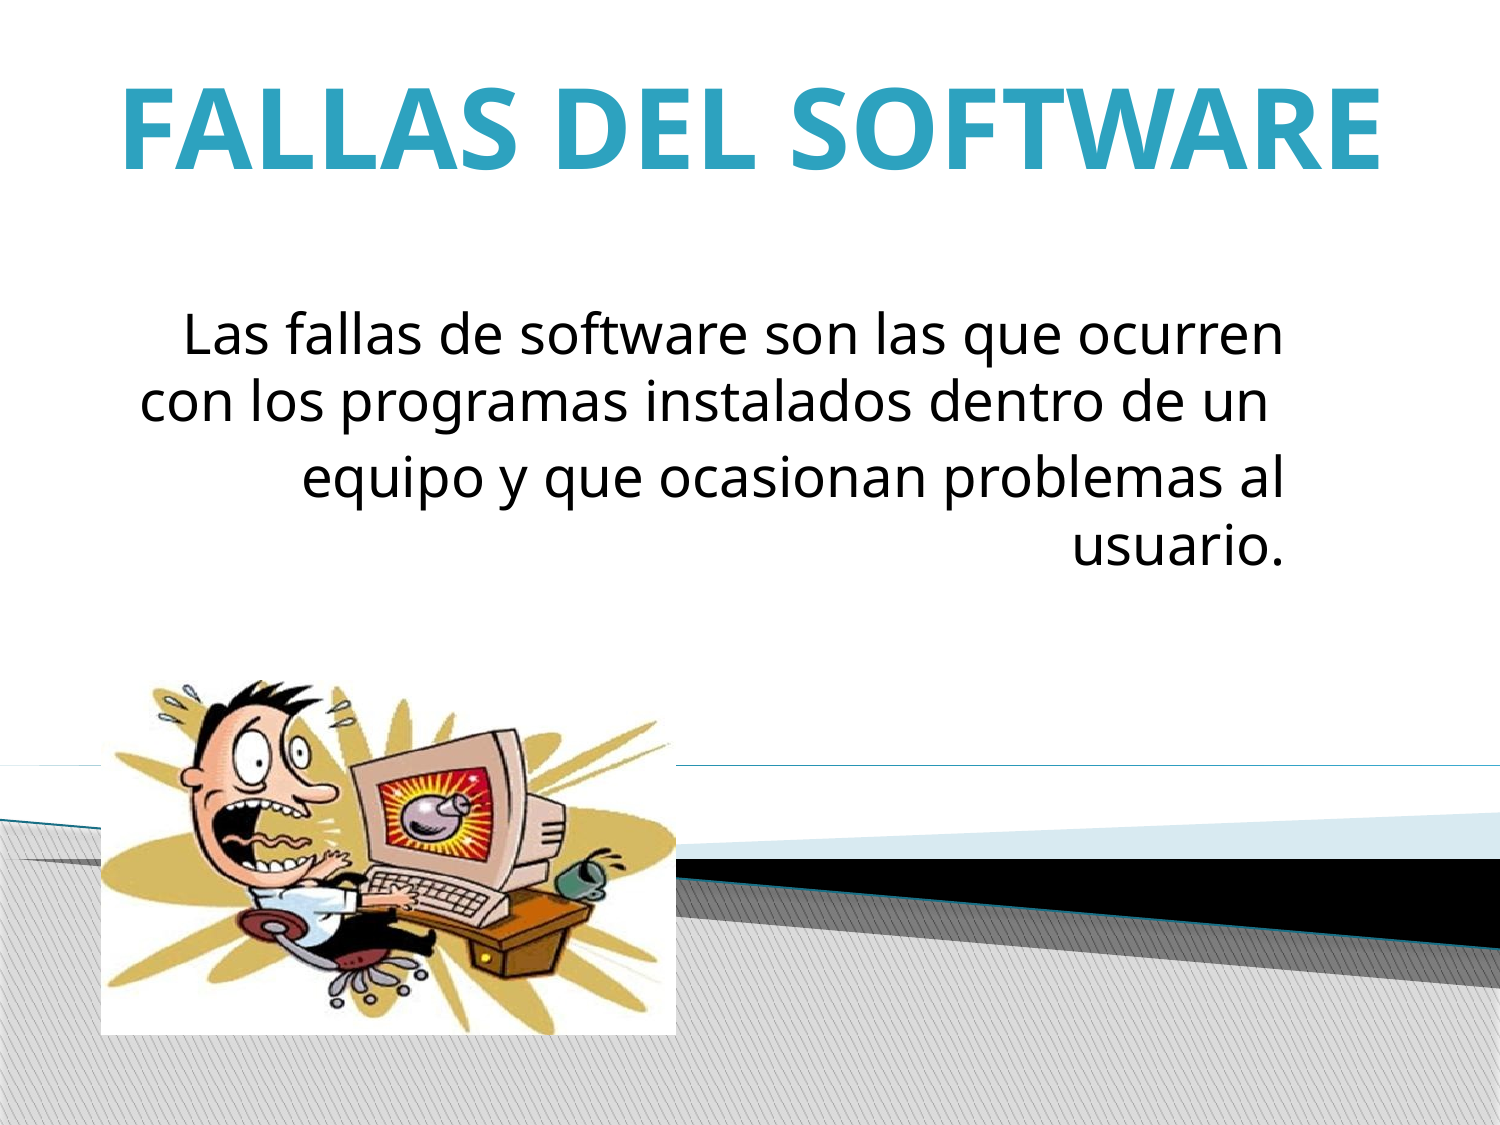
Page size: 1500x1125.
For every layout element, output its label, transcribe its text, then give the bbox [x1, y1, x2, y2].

picture [1304, 934, 1500, 989]
text_box FALLAS DEL SOFTWARE [101, 49, 1402, 200]
subtitle Las fallas de software son las que ocurren con los programas instalados dentro de un equipo y que ocasionan problemas al usuario. [112, 290, 1304, 1047]
picture [0, 680, 676, 1036]
